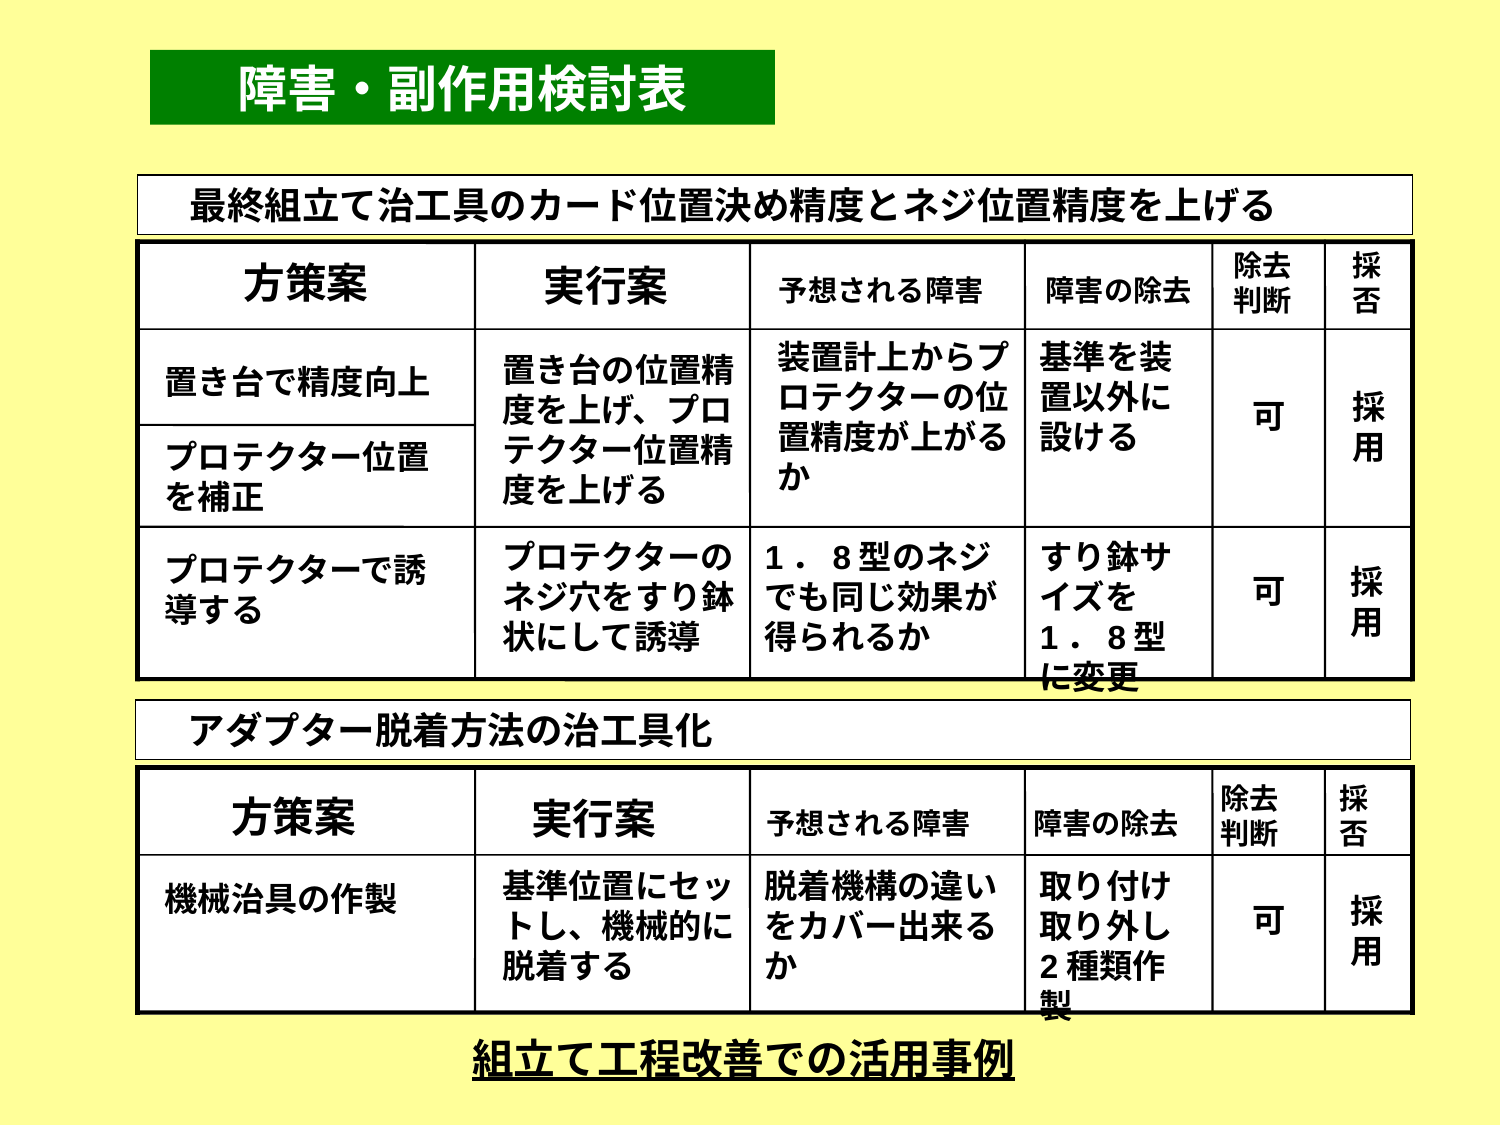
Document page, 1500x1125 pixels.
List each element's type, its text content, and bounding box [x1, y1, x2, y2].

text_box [137, 174, 1426, 680]
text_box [112, 699, 1413, 1015]
text_box 障害・副作用検討表 [150, 49, 775, 125]
text_box 組立て工程改善での活用事例 [299, 1025, 1188, 1090]
